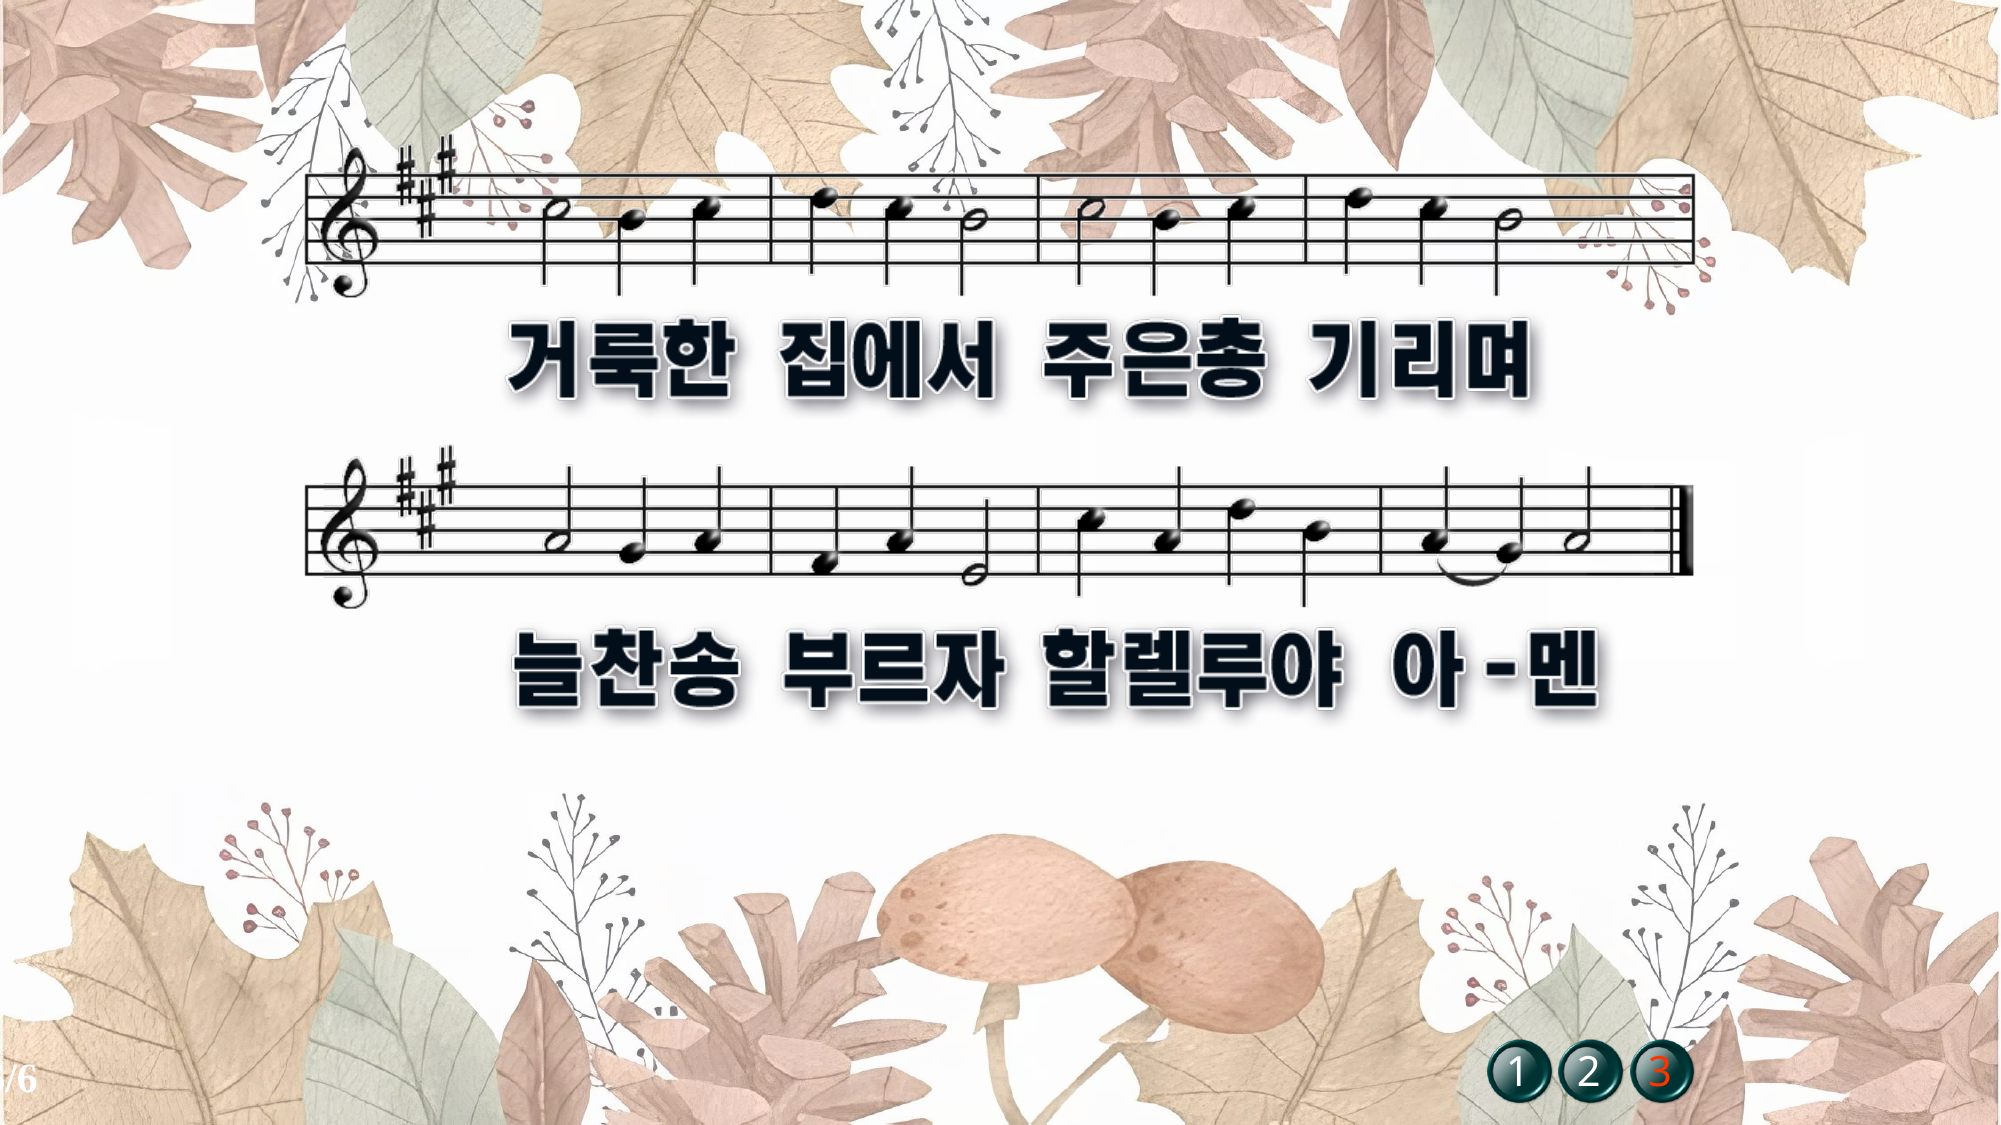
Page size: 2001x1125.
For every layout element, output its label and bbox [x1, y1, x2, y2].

text_box [1555, 1035, 1626, 1106]
text_box [1484, 1035, 1555, 1106]
text_box [1627, 1035, 1697, 1106]
picture [0, 0, 2001, 1125]
